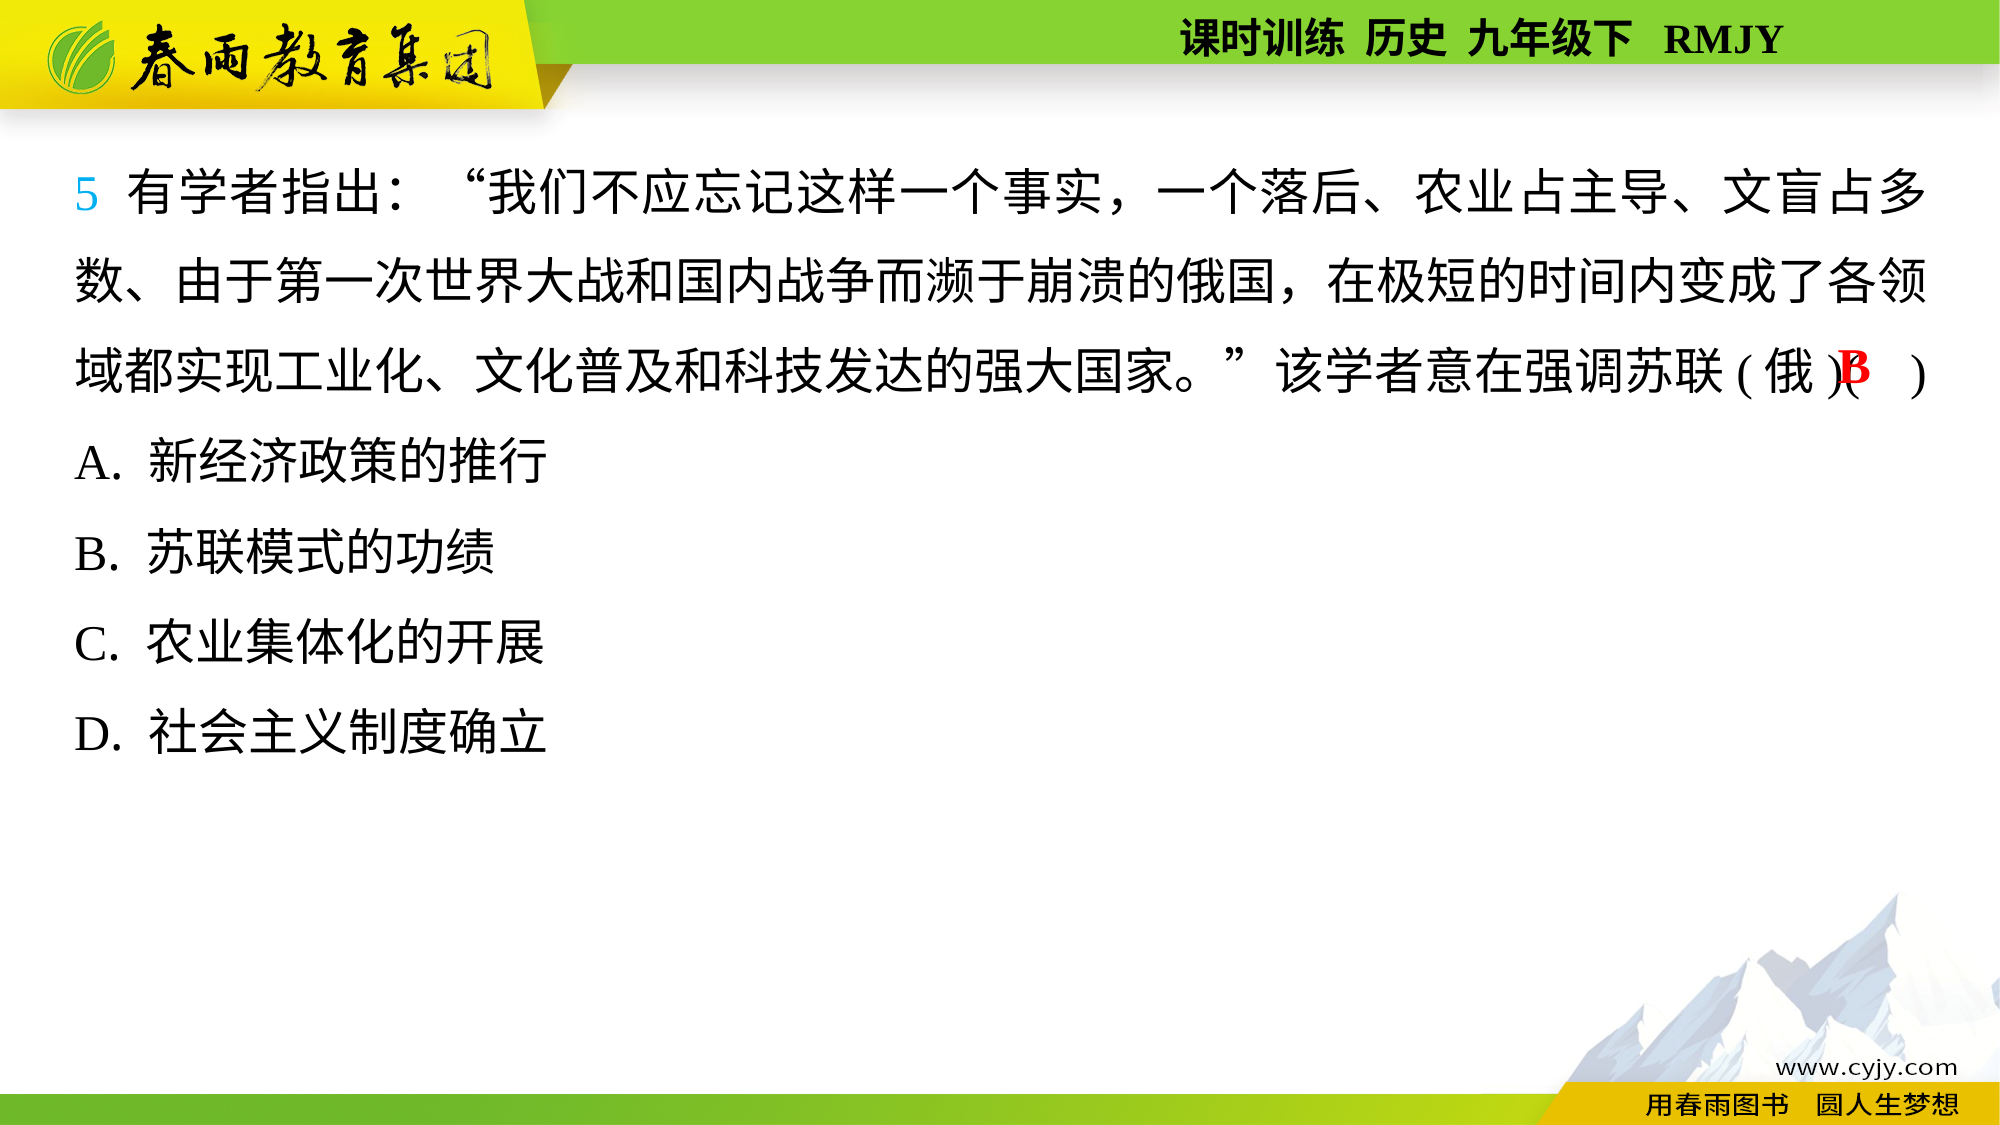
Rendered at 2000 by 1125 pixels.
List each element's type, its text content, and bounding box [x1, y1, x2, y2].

list 5 有学者指出：“我们不应忘记这样一个事实，一个落后、农业占主导、文盲占多数、由于第一次世界大战和国内战争而濒于崩溃的俄国，在极短的时间内变成了各领域都实现工业化、文化普及和科技发达的强大国家。”该学者意在强调苏联(俄)( ) A. 新经济政策的推行 B. 苏联模式的功绩 C. 农业集体化的开展 D. 社会主义制度确立 [59, 122, 1944, 774]
picture [0, 0, 2000, 1125]
text_box B [1822, 326, 1886, 401]
